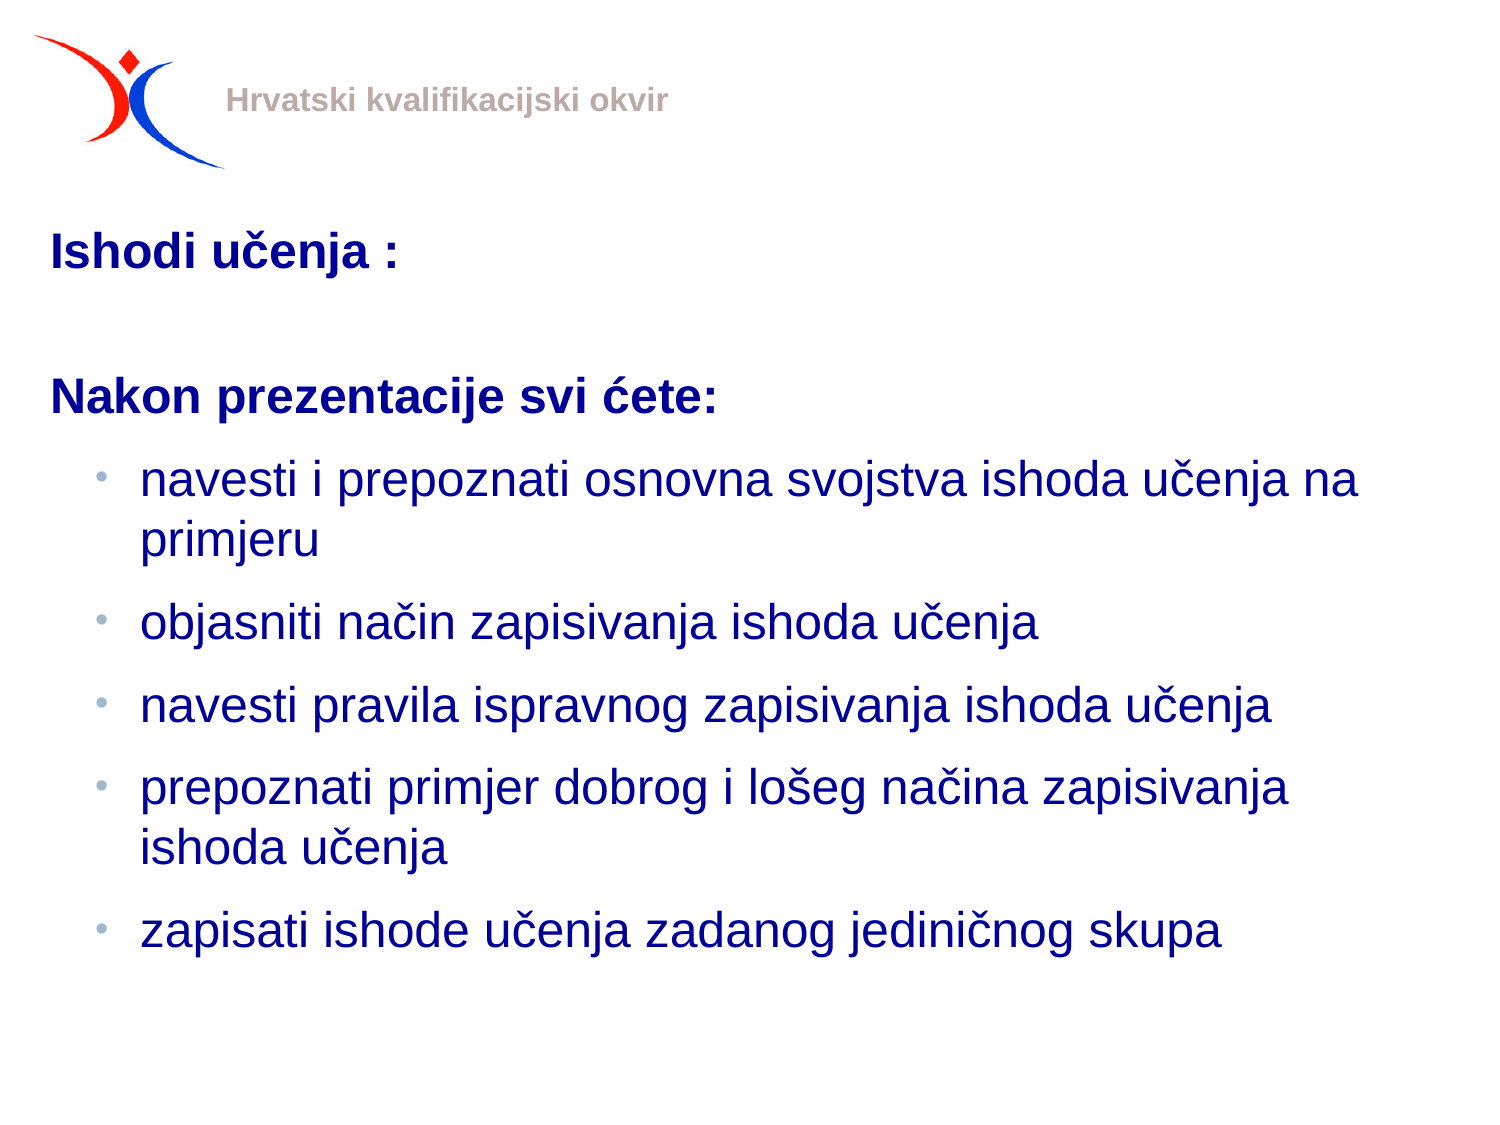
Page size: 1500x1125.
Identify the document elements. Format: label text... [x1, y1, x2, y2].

text_box Ishodi učenja : Nakon prezentacije svi ćete: navesti i prepoznati osnovna svojstva ishoda učenja na primjeru objasniti način zapisivanja ishoda učenja navesti pravila ispravnog zapisivanja ishoda učenja prepoznati primjer dobrog i lošeg načina zapisivanja ishoda učenja zapisati ishode učenja zadanog jediničnog skupa [35, 210, 1454, 1125]
picture [29, 30, 229, 172]
text_box Hrvatski kvalifikacijski okvir [235, 70, 832, 125]
